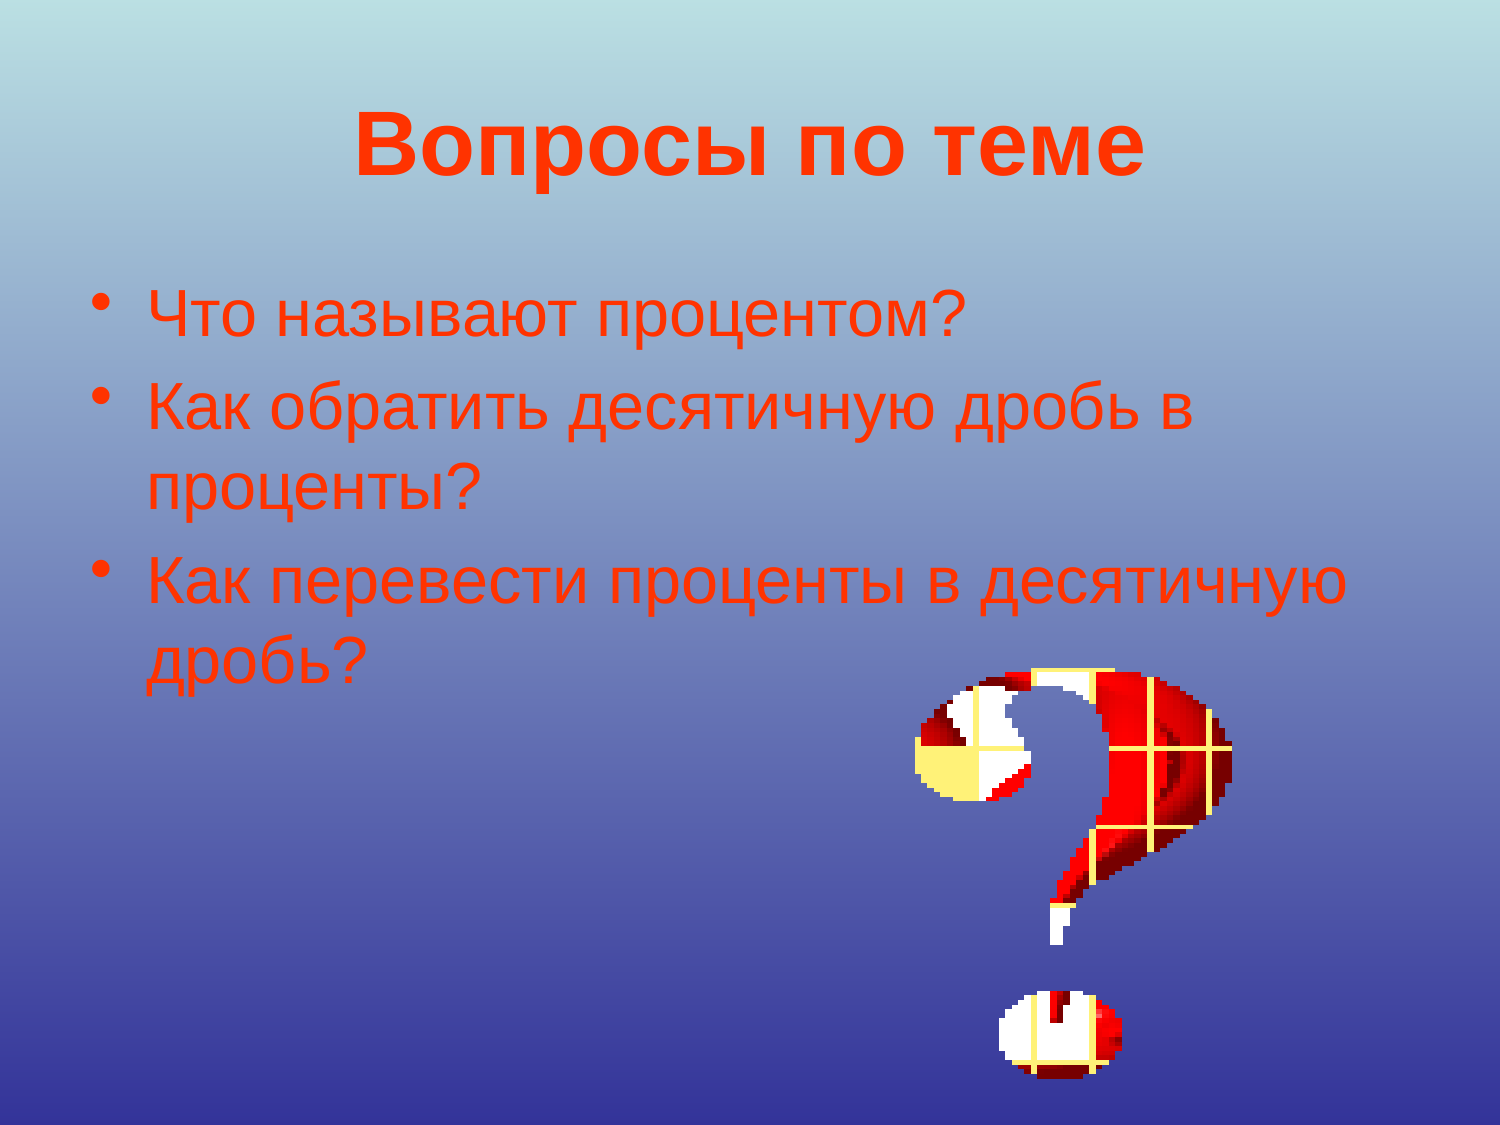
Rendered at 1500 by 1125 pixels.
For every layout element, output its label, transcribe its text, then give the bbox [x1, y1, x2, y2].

list Что называют процентом? Как обратить десятичную дробь в проценты? Как перевести проценты в десятичную дробь? [74, 262, 1426, 1006]
picture [915, 668, 1232, 1079]
title Вопросы по теме [74, 44, 1426, 233]
